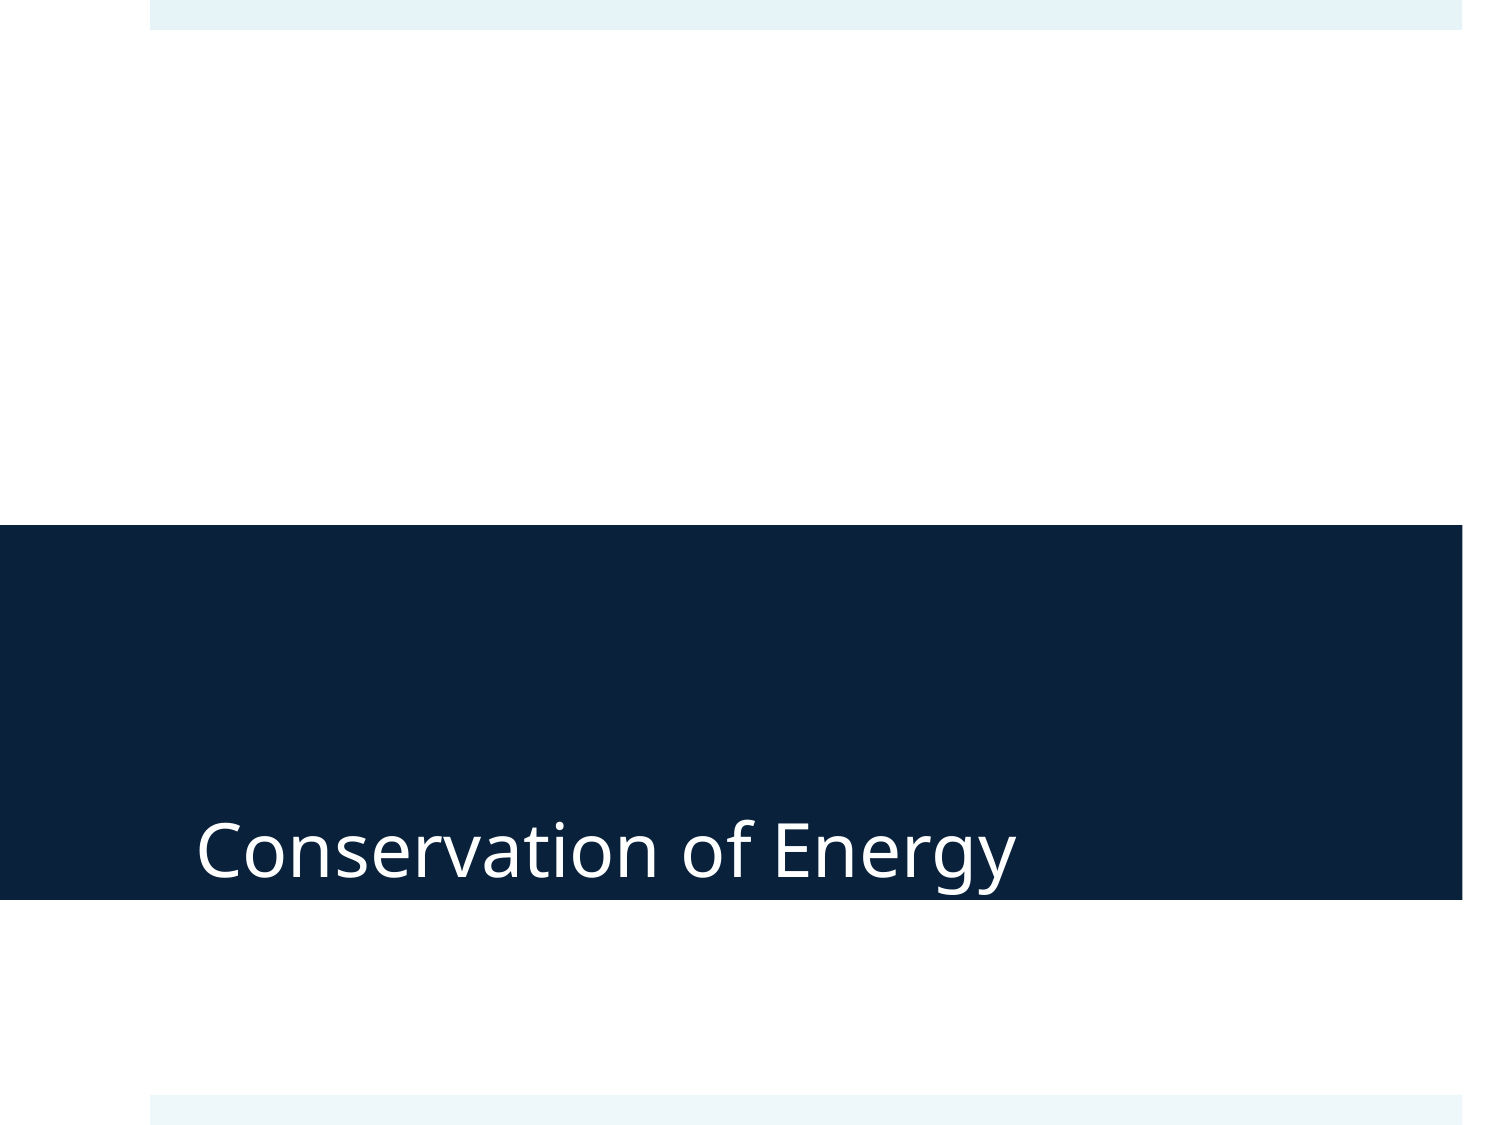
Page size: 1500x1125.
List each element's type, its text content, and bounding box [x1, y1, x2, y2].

title Conservation of Energy [0, 525, 1463, 900]
